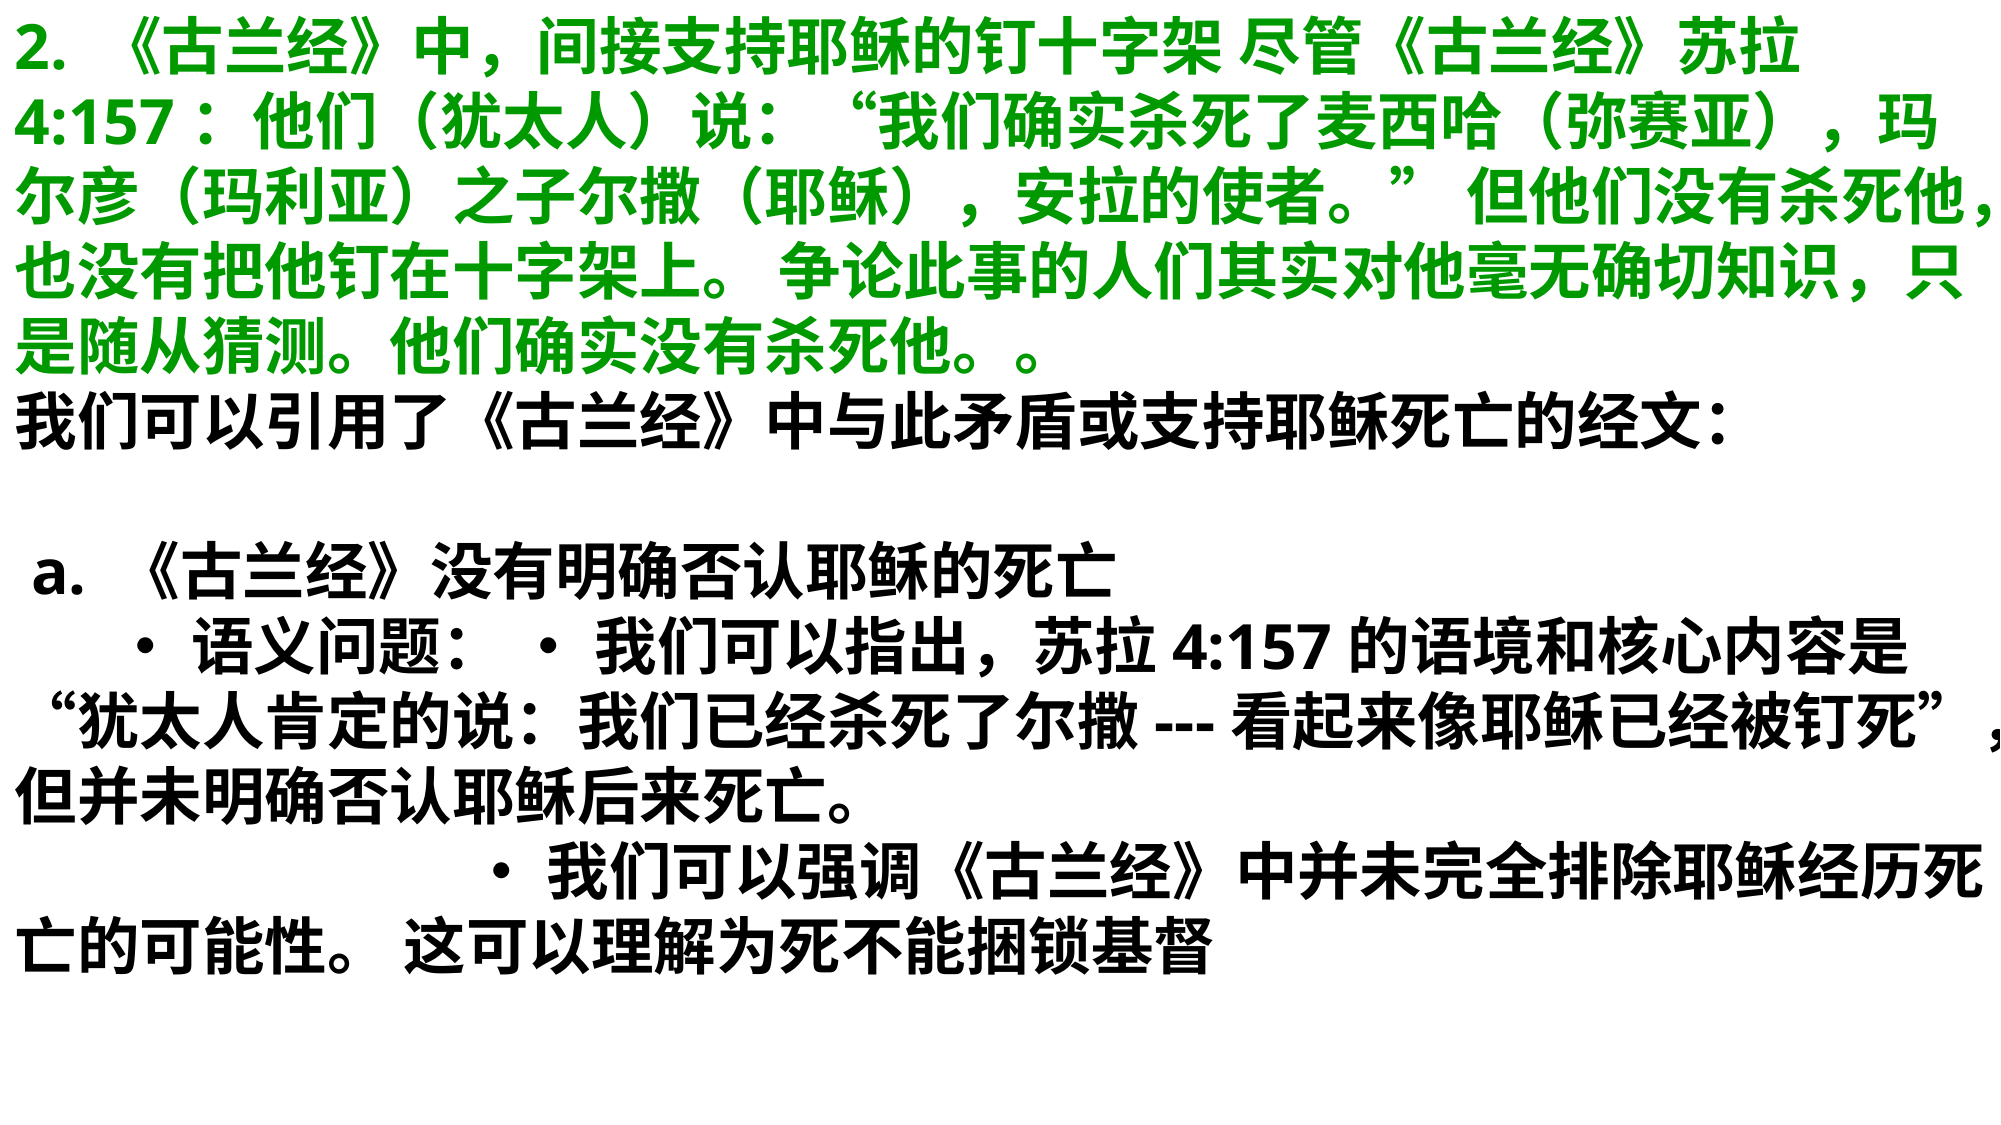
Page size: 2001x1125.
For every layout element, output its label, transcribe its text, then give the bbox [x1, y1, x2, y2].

text_box 2. 《古兰经》中，间接支持耶稣的钉十字架 尽管《古兰经》苏拉4:157：他们（犹太人）说：“我们确实杀死了麦西哈（弥赛亚），玛尔彦（玛利亚）之子尔撒（耶稣），安拉的使者。” 但他们没有杀死他，也没有把他钉在十字架上。 争论此事的人们其实对他毫无确切知识，只是随从猜测。他们确实没有杀死他。。 我们可以引用了《古兰经》中与此矛盾或支持耶稣死亡的经文： a. 《古兰经》没有明确否认耶稣的死亡 • 语义问题： • 我们可以指出，苏拉4:157的语境和核心内容是“犹太人肯定的说：我们已经杀死了尔撒---看起来像耶稣已经被钉死”，但并未明确否认耶稣后来死亡。 • 我们可以强调《古兰经》中并未完全排除耶稣经历死亡的可能性。 这可以理解为死不能捆锁基督 [0, 0, 2000, 989]
